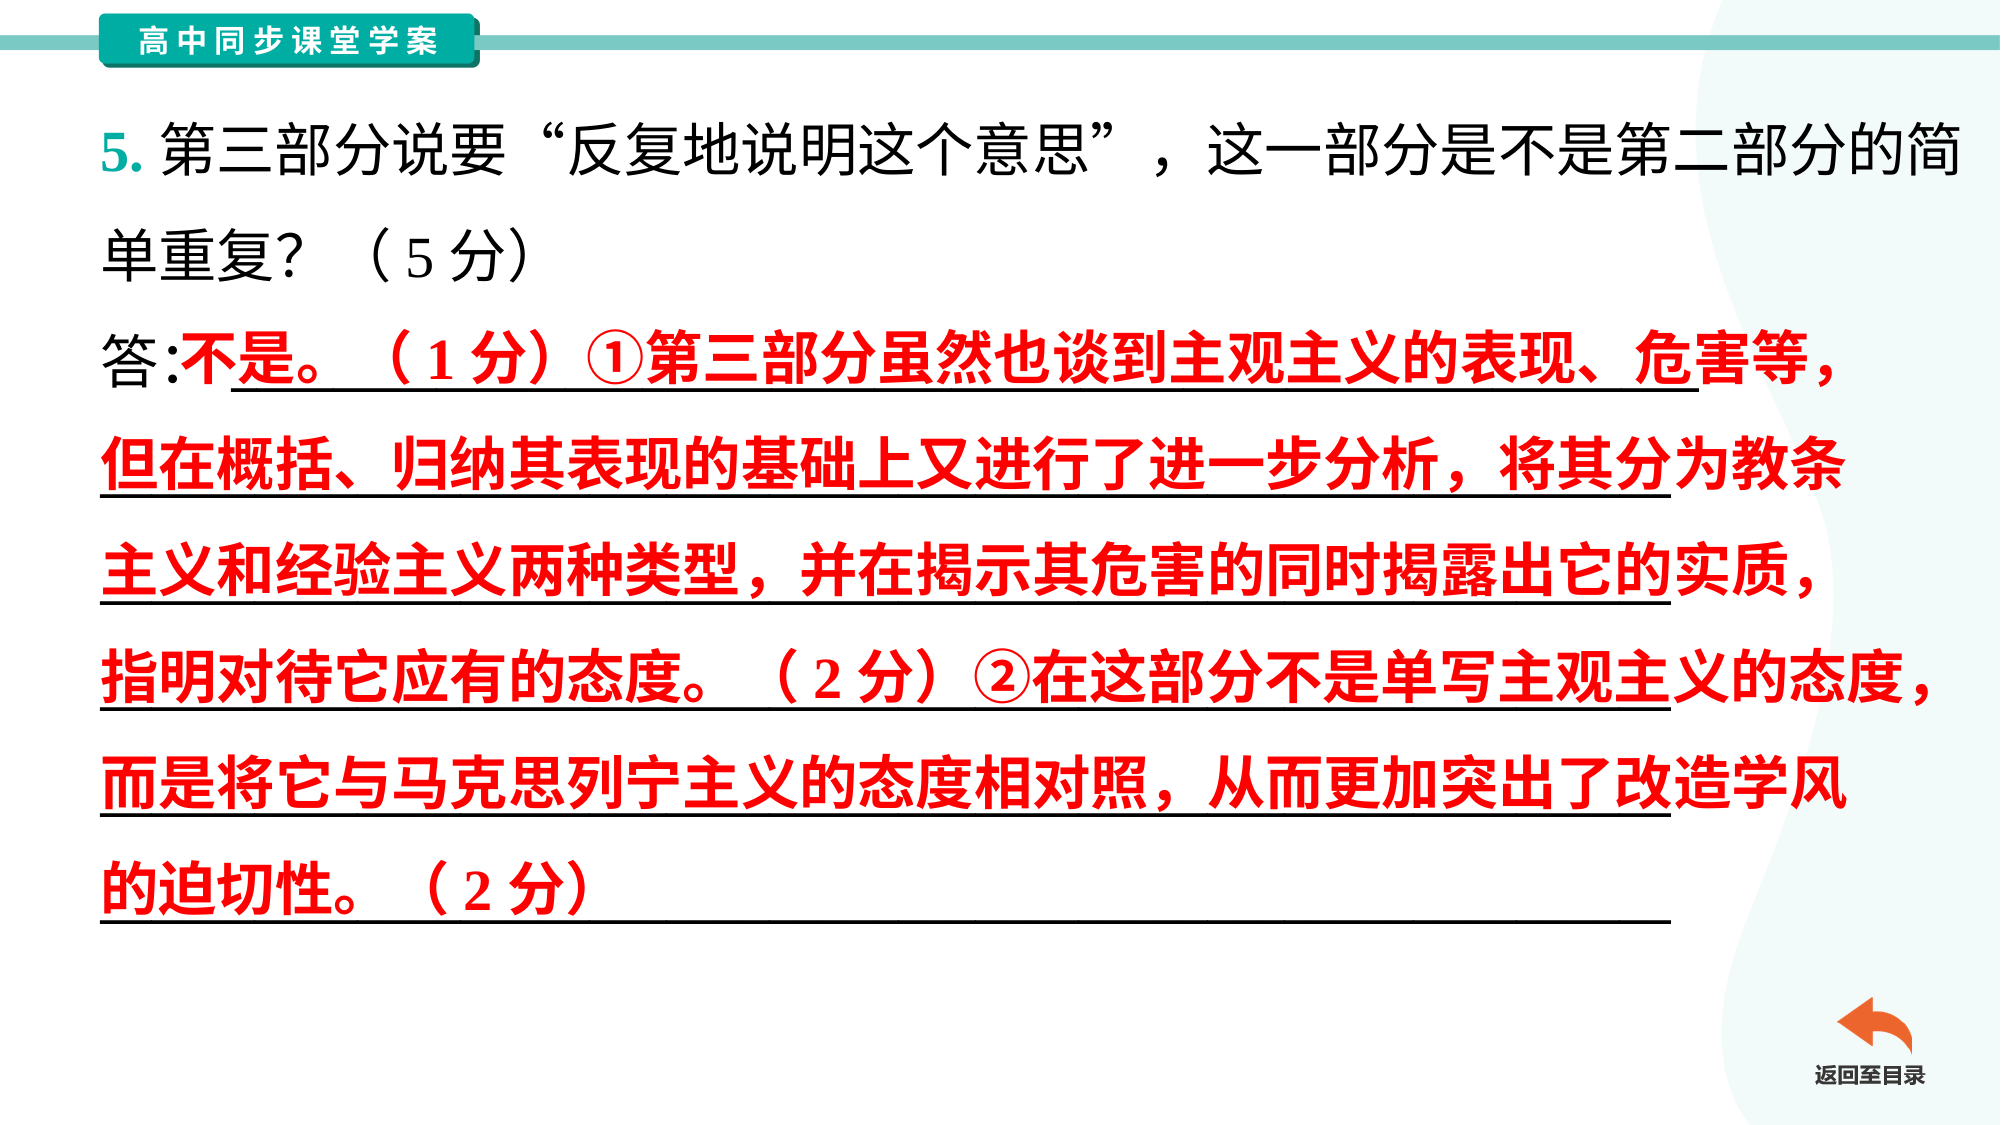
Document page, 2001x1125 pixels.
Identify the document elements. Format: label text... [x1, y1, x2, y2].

text_box 5.第三部分说要“反复地说明这个意思”，这一部分是不是第二部分的简 单重复？（5分） 答：_________________________________________________________ _____________________________________________________________ _____________________________________________________________ _____________________________________________________________ _____________________________________________________________ _____________________________________________________________ [100, 76, 1899, 284]
text_box 不是。（1分）①第三部分虽然也谈到主观主义的表现、危害等， 但在概括、归纳其表现的基础上又进行了进一步分析，将其分为教条 主义和经验主义两种类型，并在揭示其危害的同时揭露出它的实质， 指明对待它应有的态度。（2分）②在这部分不是单写主观主义的态度， 而是将它与马克思列宁主义的态度相对照，从而更加突出了改造学风 的迫切性。（2分） [100, 284, 1899, 923]
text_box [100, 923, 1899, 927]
picture [0, 0, 2000, 1125]
